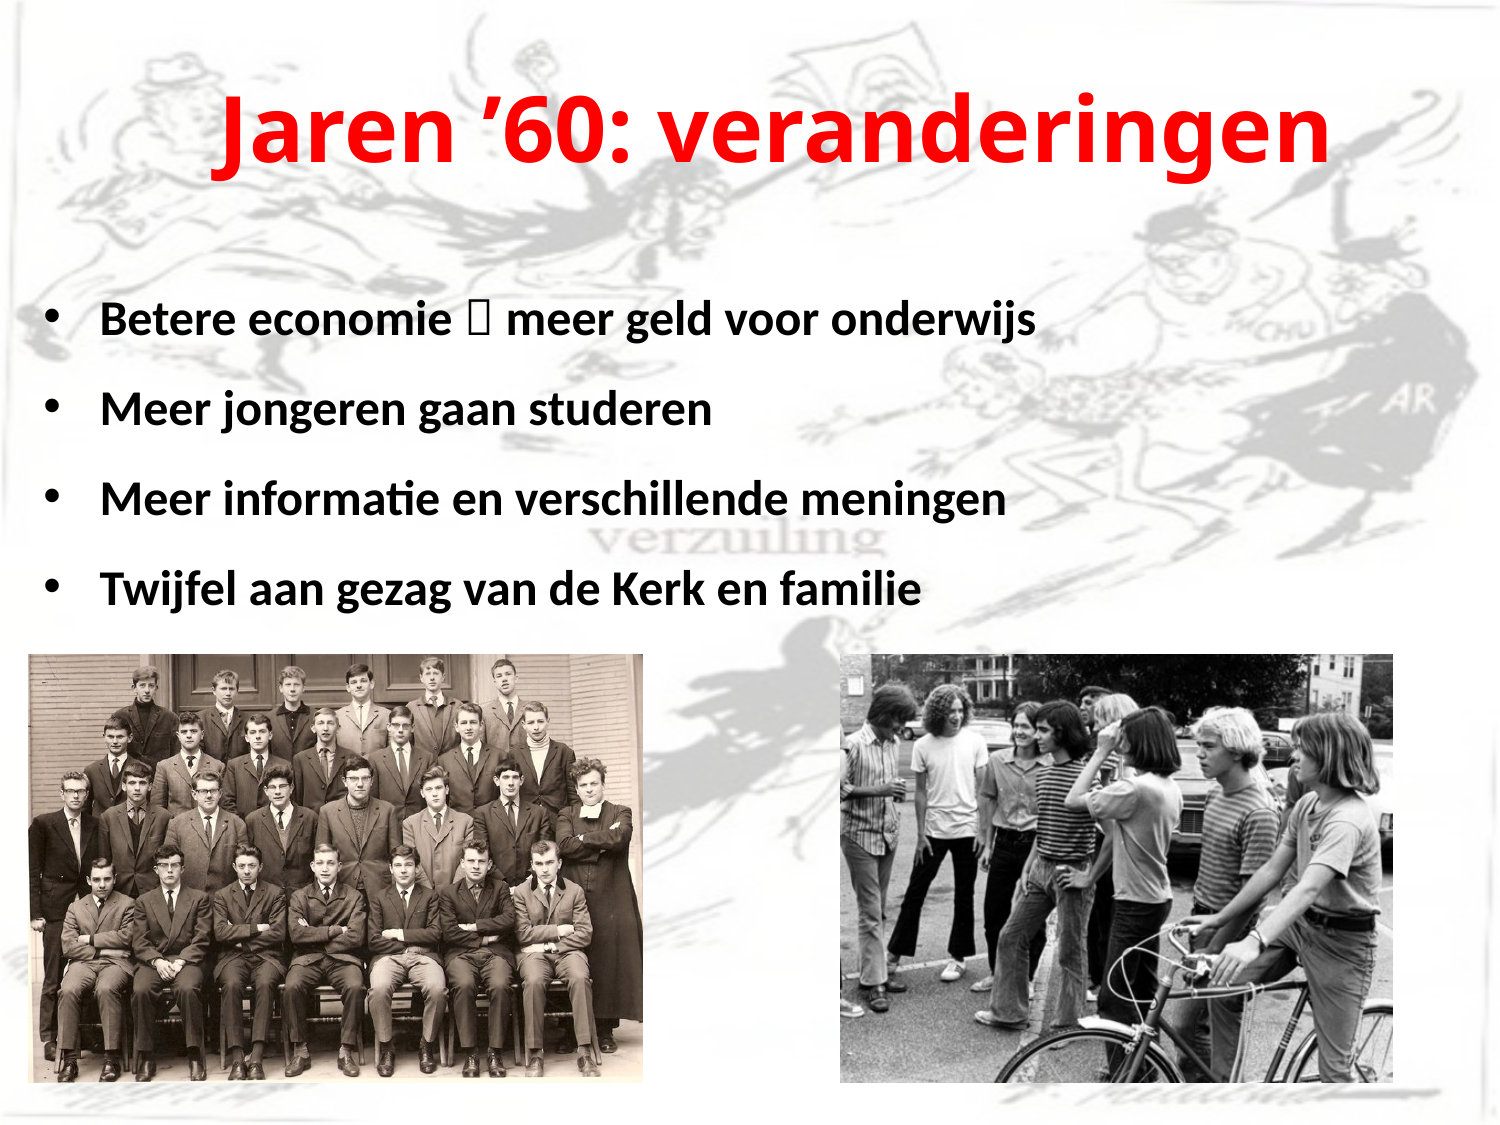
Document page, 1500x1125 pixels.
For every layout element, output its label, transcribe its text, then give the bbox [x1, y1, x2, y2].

picture [28, 654, 643, 1083]
picture [840, 654, 1393, 1083]
text_box Betere economie  meer geld voor onderwijs Meer jongeren gaan studeren Meer informatie en verschillende meningen Twijfel aan gezag van de Kerk en familie [28, 247, 1140, 623]
title Jaren ’60: veranderingen [71, 30, 1483, 221]
